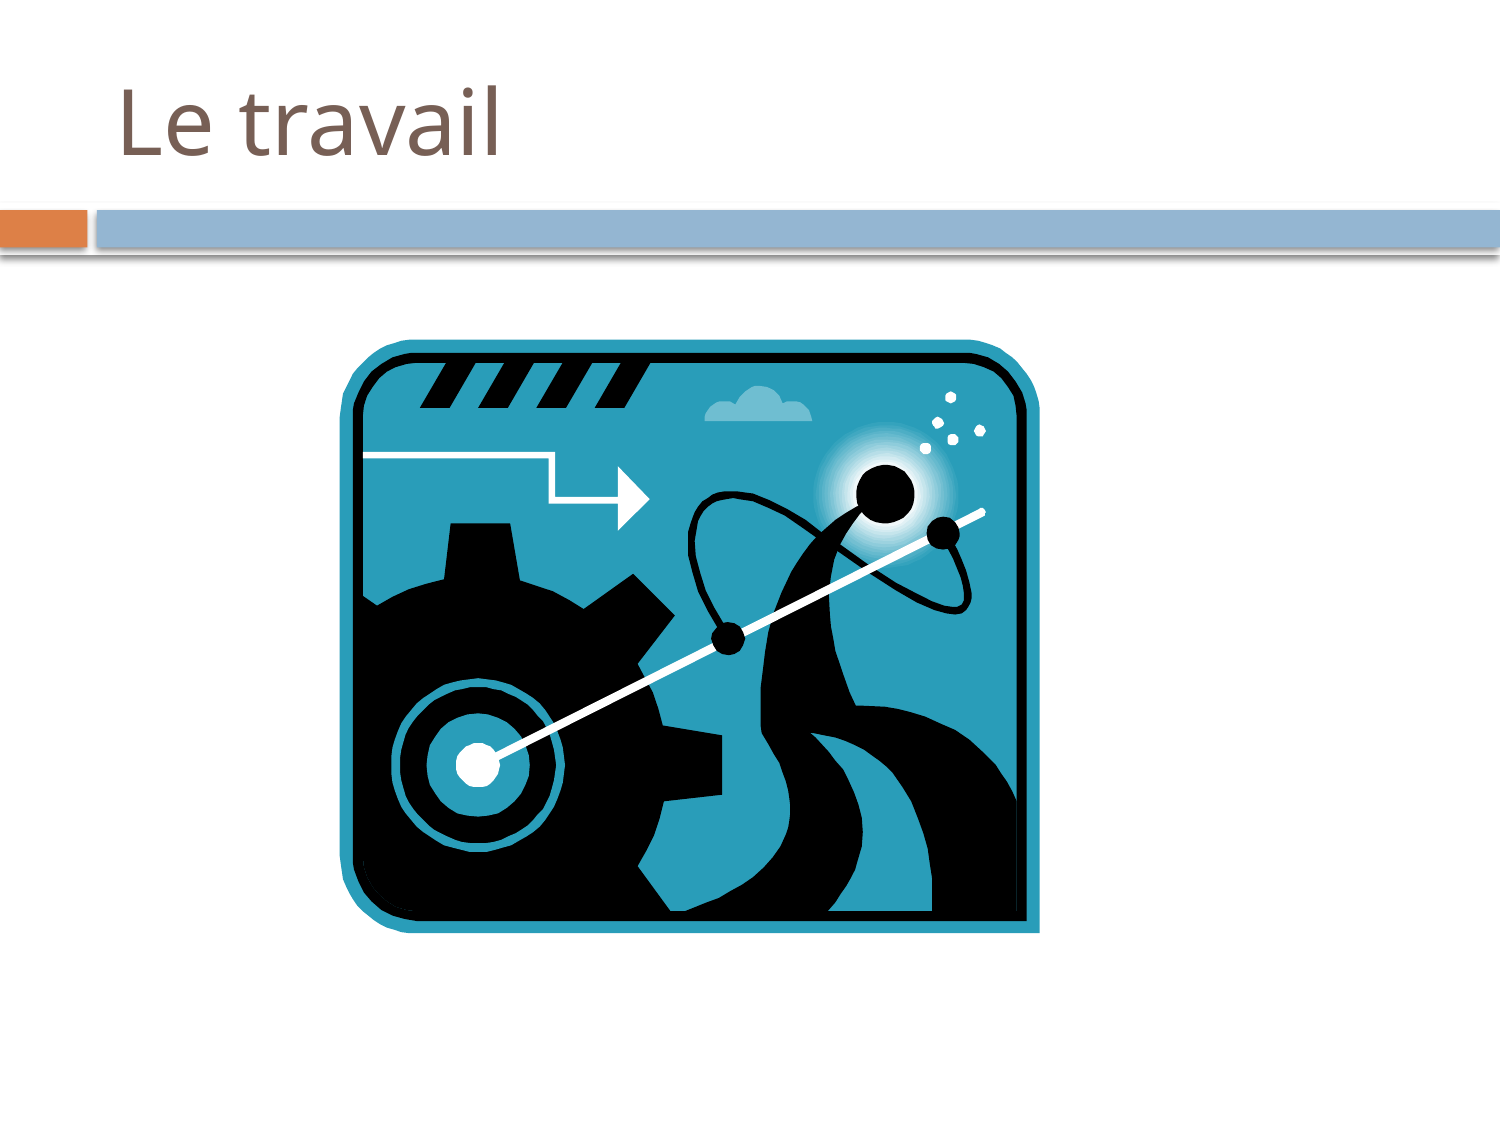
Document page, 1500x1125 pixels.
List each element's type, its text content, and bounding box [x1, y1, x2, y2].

picture [337, 337, 1043, 936]
title Le travail [100, 37, 1438, 200]
